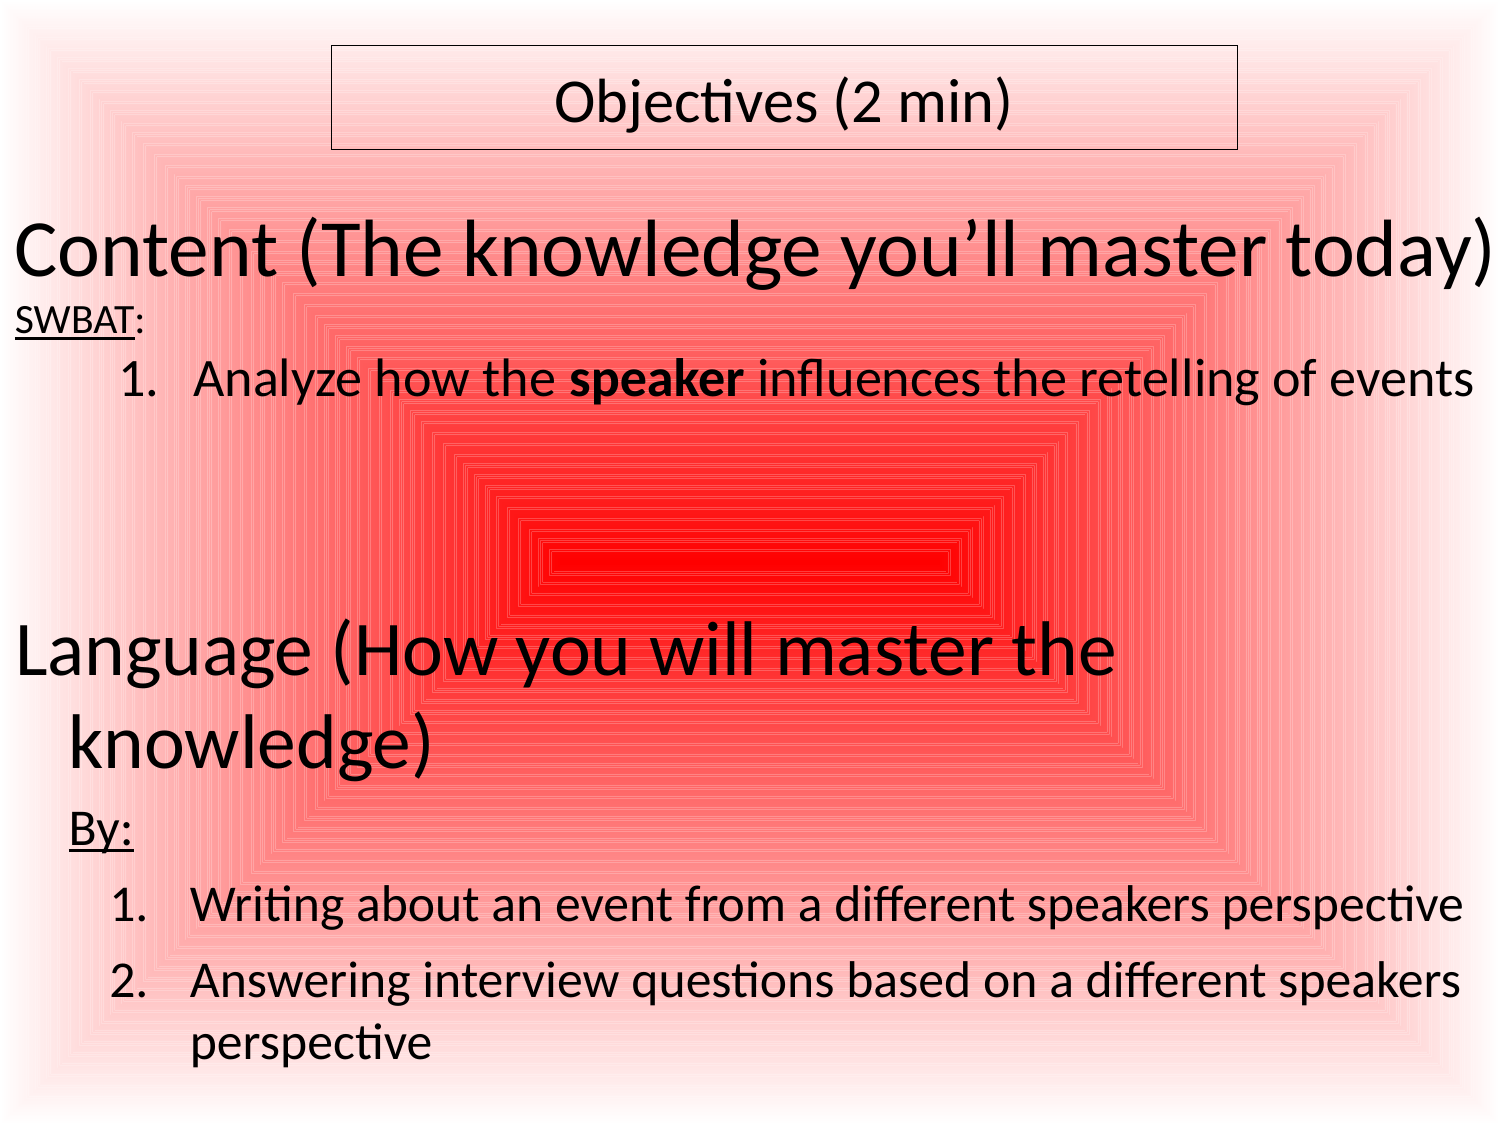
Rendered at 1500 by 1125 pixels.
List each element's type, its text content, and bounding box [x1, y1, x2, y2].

title Objectives (2 min) [331, 45, 1238, 150]
list Language (How you will master the knowledge) By: Writing about an event from a different speakers perspective Answering interview questions based on a different speakers perspective [0, 549, 1500, 1125]
text_box Content (The knowledge you’ll master today) SWBAT: Analyze how the speaker influences the retelling of events [0, 187, 1500, 490]
